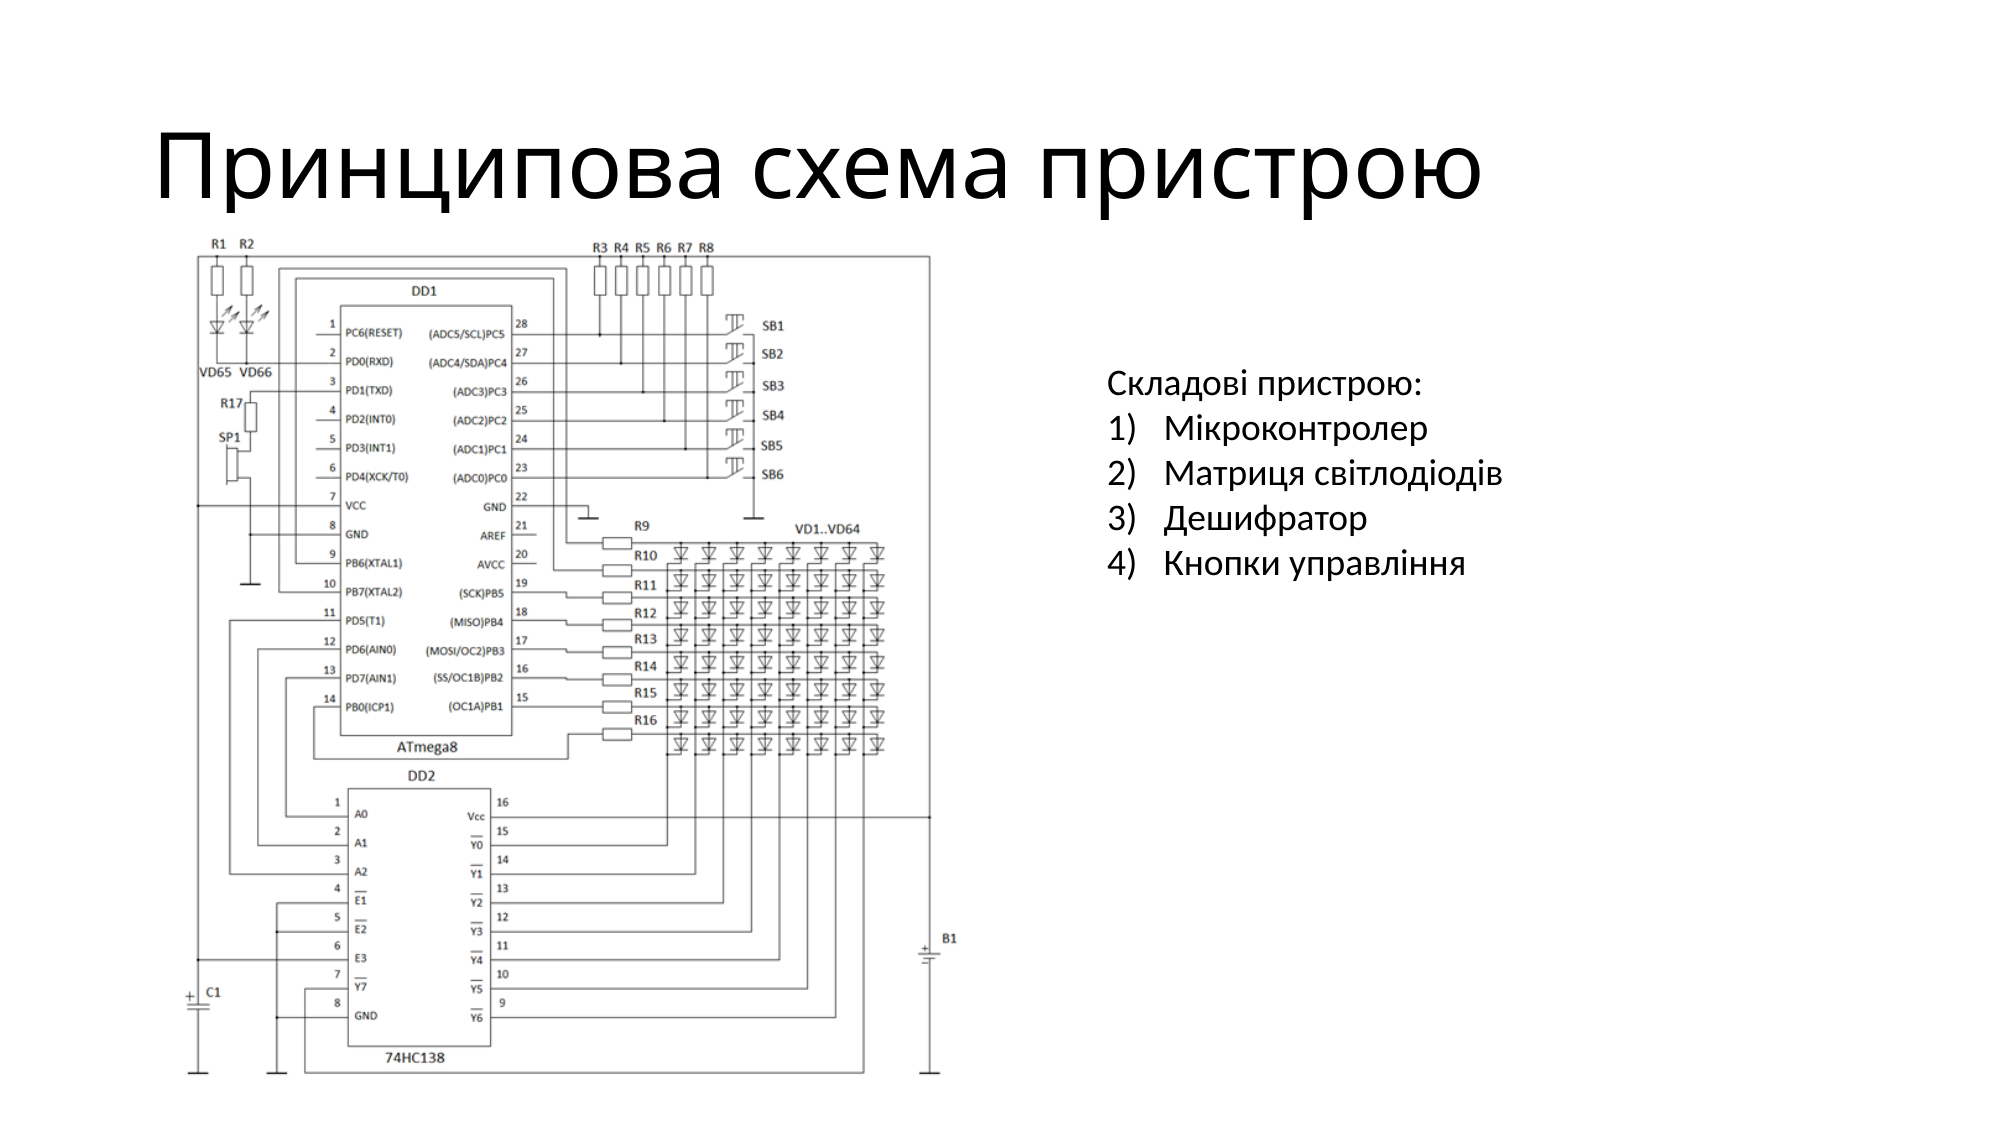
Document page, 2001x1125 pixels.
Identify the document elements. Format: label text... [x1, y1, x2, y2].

title Принципова схема пристрою [137, 59, 1863, 278]
text_box Складові пристрою: Мікроконтролер Матриця світлодіодів Дешифратор Кнопки управління [1092, 350, 1519, 591]
picture [172, 213, 1016, 1100]
